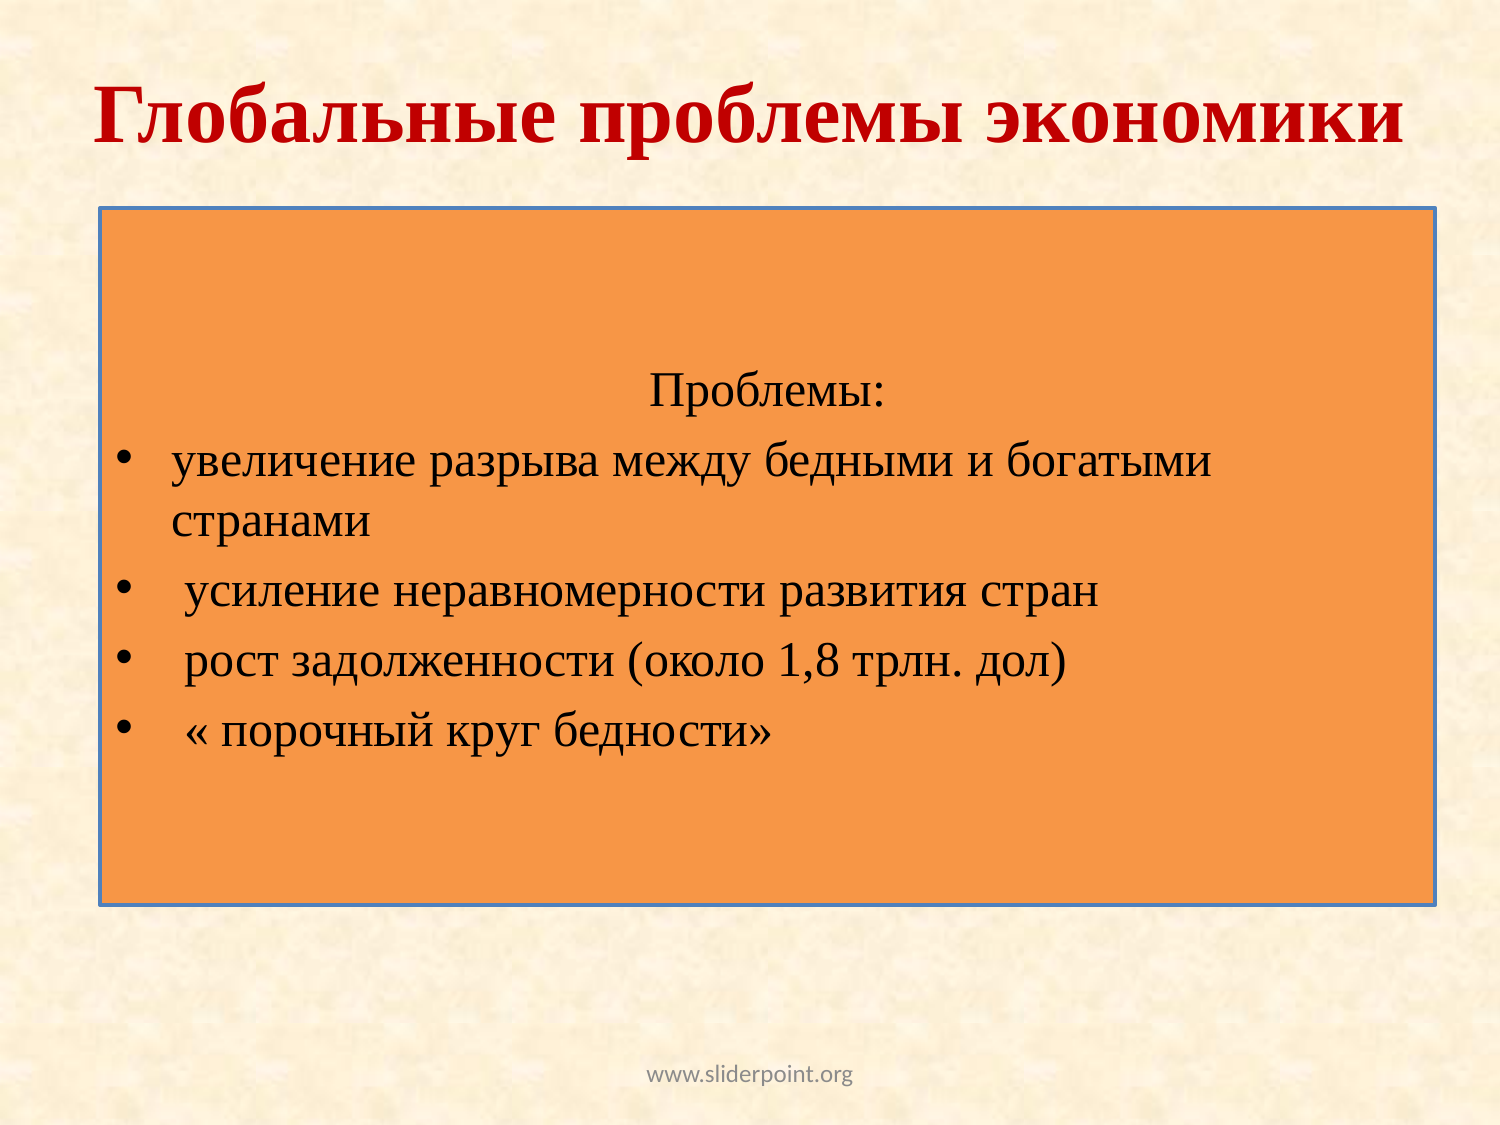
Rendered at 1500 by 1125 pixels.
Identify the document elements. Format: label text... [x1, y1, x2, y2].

list Проблемы: увеличение разрыва между бедными и богатыми странами усиление неравномерности развития стран рост задолженности (около 1,8 трлн. дол) « порочный круг бедности» [98, 206, 1437, 907]
title Глобальные проблемы экономики [75, 45, 1425, 173]
picture [0, 0, 1500, 1125]
footer www.sliderpoint.org [512, 1042, 988, 1103]
